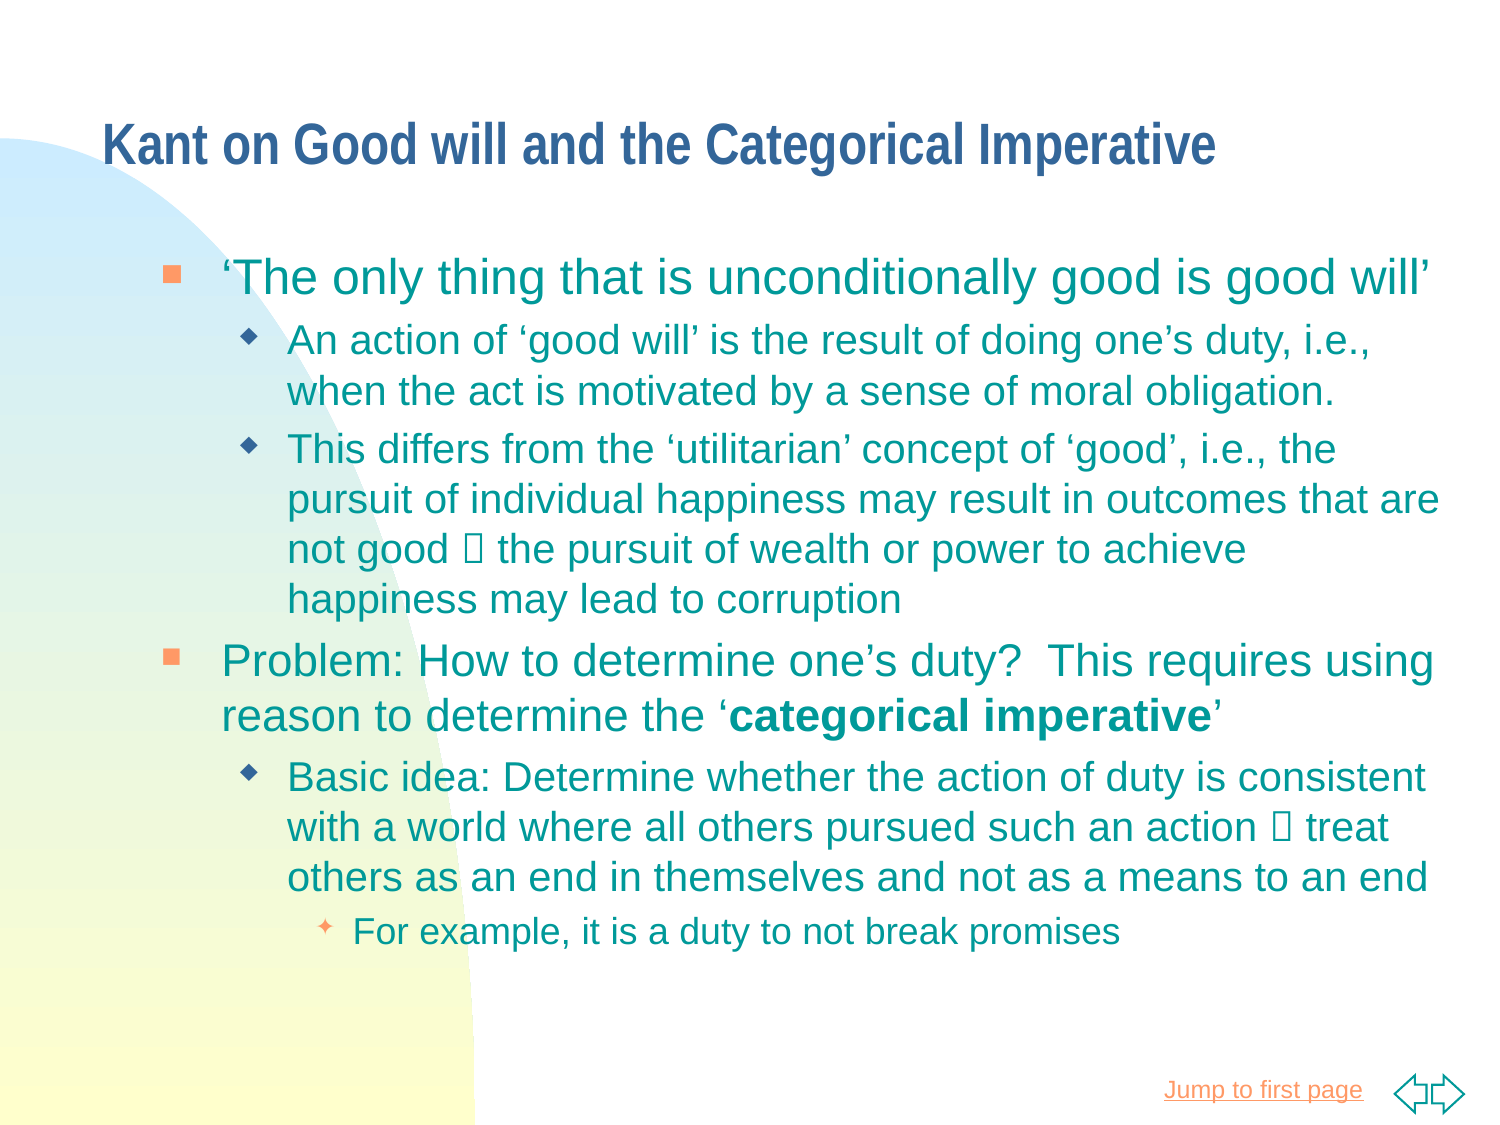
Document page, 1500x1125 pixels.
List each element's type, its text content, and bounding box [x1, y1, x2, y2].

list ‘The only thing that is unconditionally good is good will’ An action of ‘good will’ is the result of doing one’s duty, i.e., when the act is motivated by a sense of moral obligation. This differs from the ‘utilitarian’ concept of ‘good’, i.e., the pursuit of individual happiness may result in outcomes that are not good  the pursuit of wealth or power to achieve happiness may lead to corruption Problem: How to determine one’s duty? This requires using reason to determine the ‘categorical imperative’ Basic idea: Determine whether the action of duty is consistent with a world where all others pursued such an action  treat others as an end in themselves and not as a means to an end For example, it is a duty to not break promises [149, 237, 1463, 1001]
title Kant on Good will and the Categorical Imperative [87, 99, 1463, 201]
